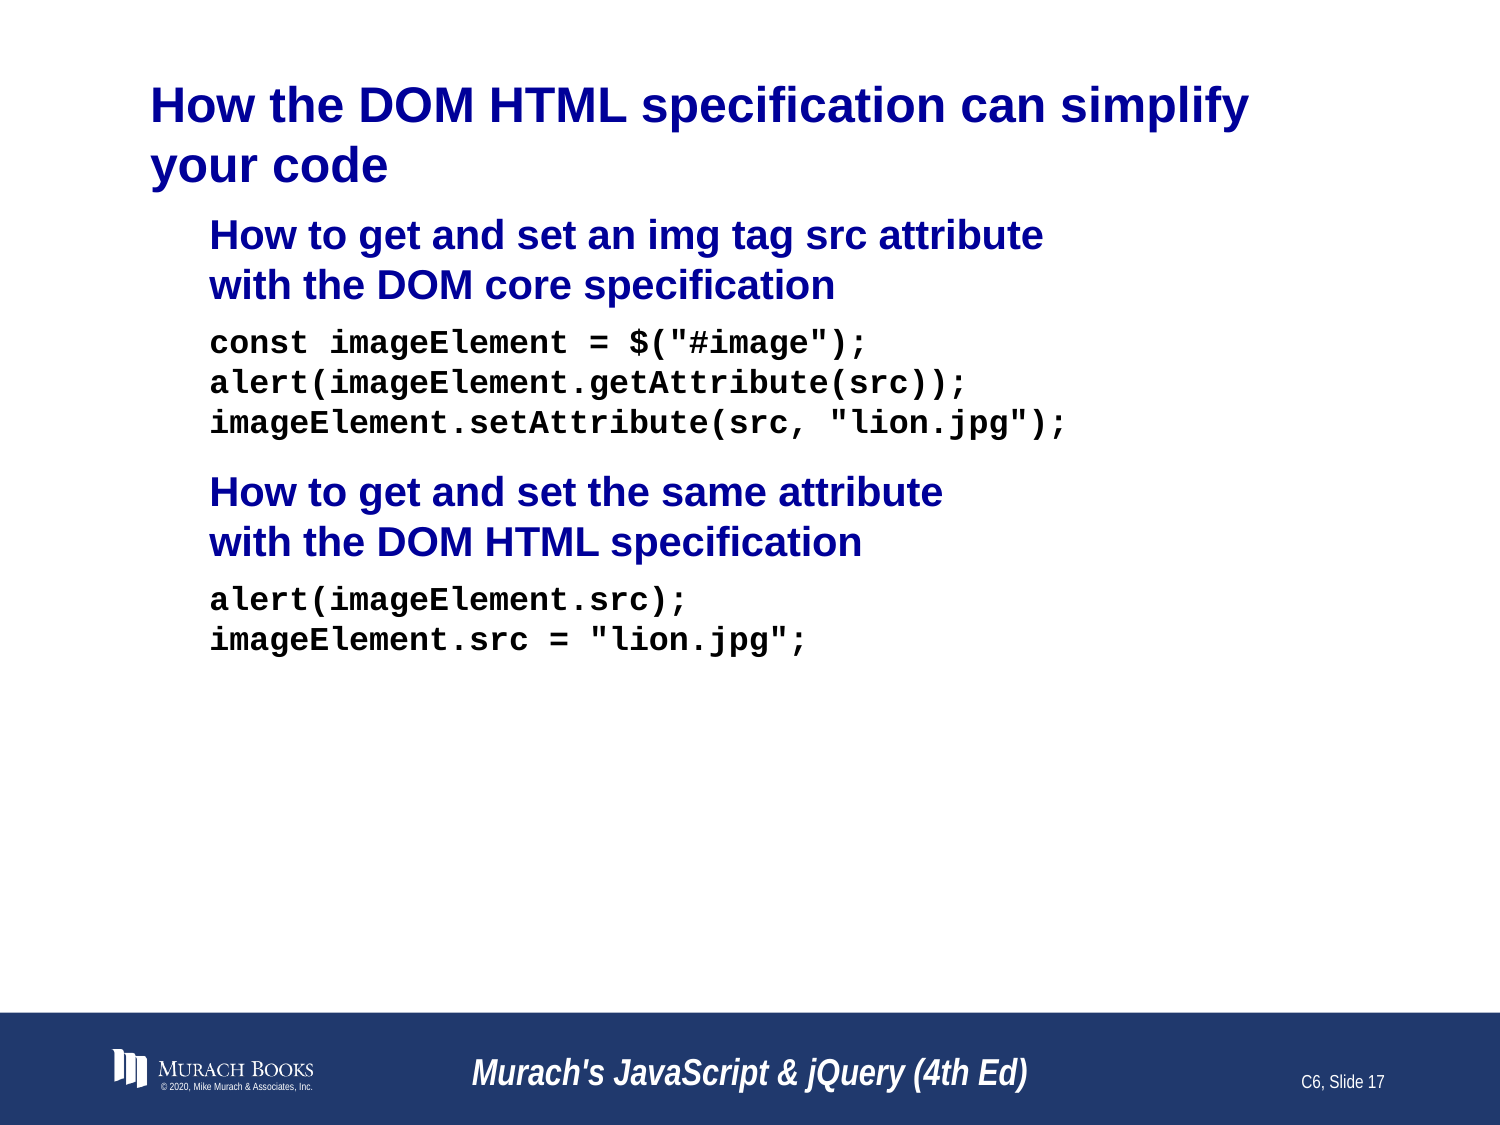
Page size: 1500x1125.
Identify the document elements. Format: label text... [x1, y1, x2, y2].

slide_number C6, Slide 17 [1087, 1025, 1400, 1100]
title How the DOM HTML specification can simplify your code [150, 72, 1350, 194]
slide_number Murach's JavaScript & jQuery (4th Ed) [463, 1025, 1050, 1100]
list How to get and set an img tag src attribute with the DOM core specification const imageElement = $("#image"); alert(imageElement.getAttribute(src)); imageElement.setAttribute(src, "lion.jpg"); How to get and set the same attribute with the DOM HTML specification alert(imageElement.src); imageElement.src = "lion.jpg"; [137, 200, 1350, 1000]
footer © 2020, Mike Murach & Associates, Inc. [12, 1025, 463, 1100]
